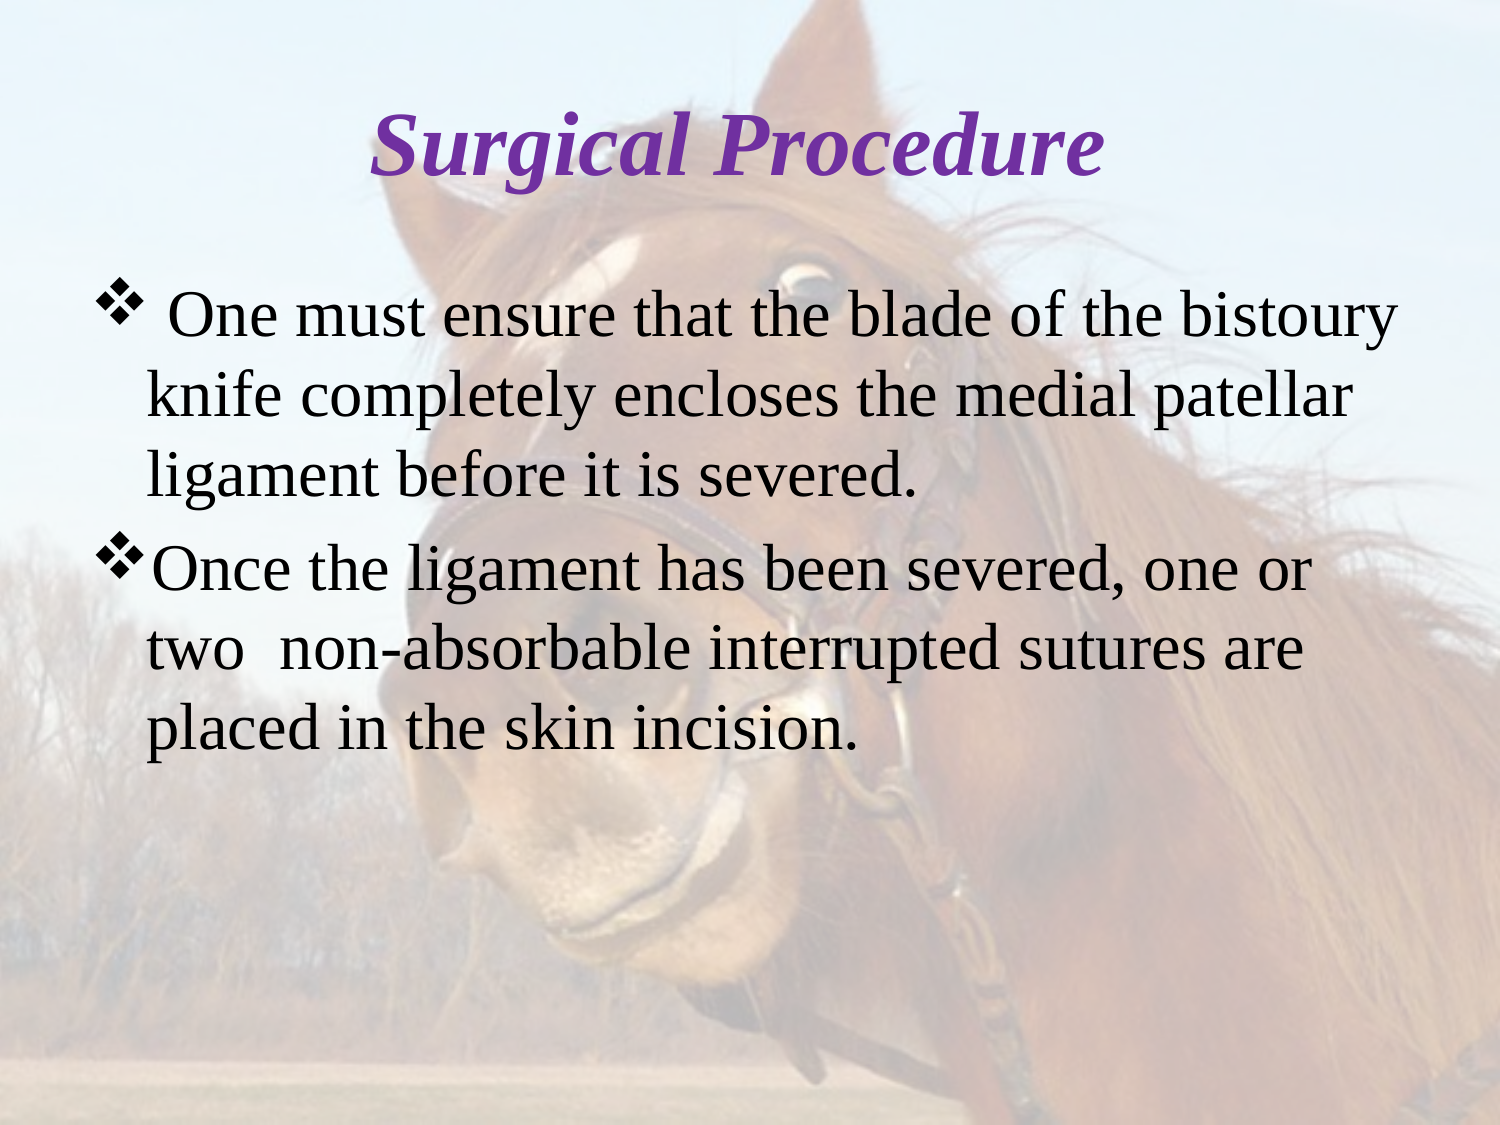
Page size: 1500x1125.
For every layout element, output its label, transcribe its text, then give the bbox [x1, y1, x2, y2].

list One must ensure that the blade of the bistoury knife completely encloses the medial patellar ligament before it is severed. Once the ligament has been severed, one or two non-absorbable interrupted sutures are placed in the skin incision. [75, 262, 1425, 1005]
title Surgical Procedure [75, 45, 1425, 233]
